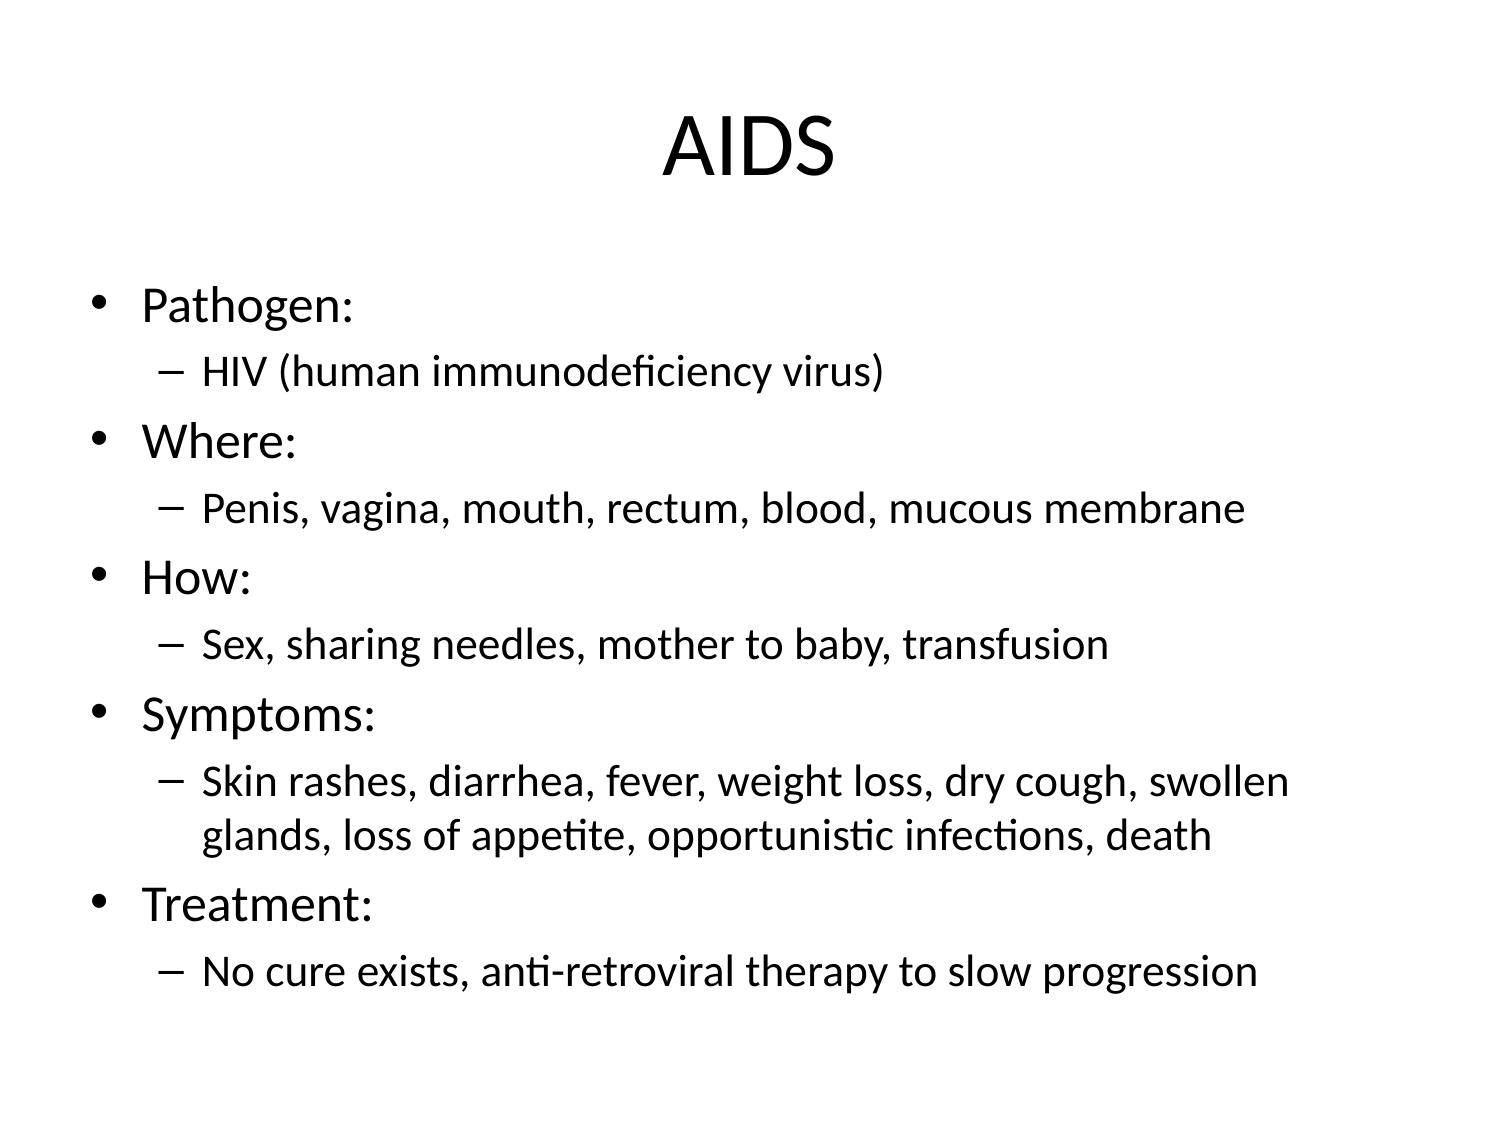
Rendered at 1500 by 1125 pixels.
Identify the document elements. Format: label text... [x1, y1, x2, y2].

list Pathogen: HIV (human immunodeficiency virus) Where: Penis, vagina, mouth, rectum, blood, mucous membrane How: Sex, sharing needles, mother to baby, transfusion Symptoms: Skin rashes, diarrhea, fever, weight loss, dry cough, swollen glands, loss of appetite, opportunistic infections, death Treatment: No cure exists, anti-retroviral therapy to slow progression [75, 262, 1425, 1005]
title AIDS [75, 45, 1425, 233]
